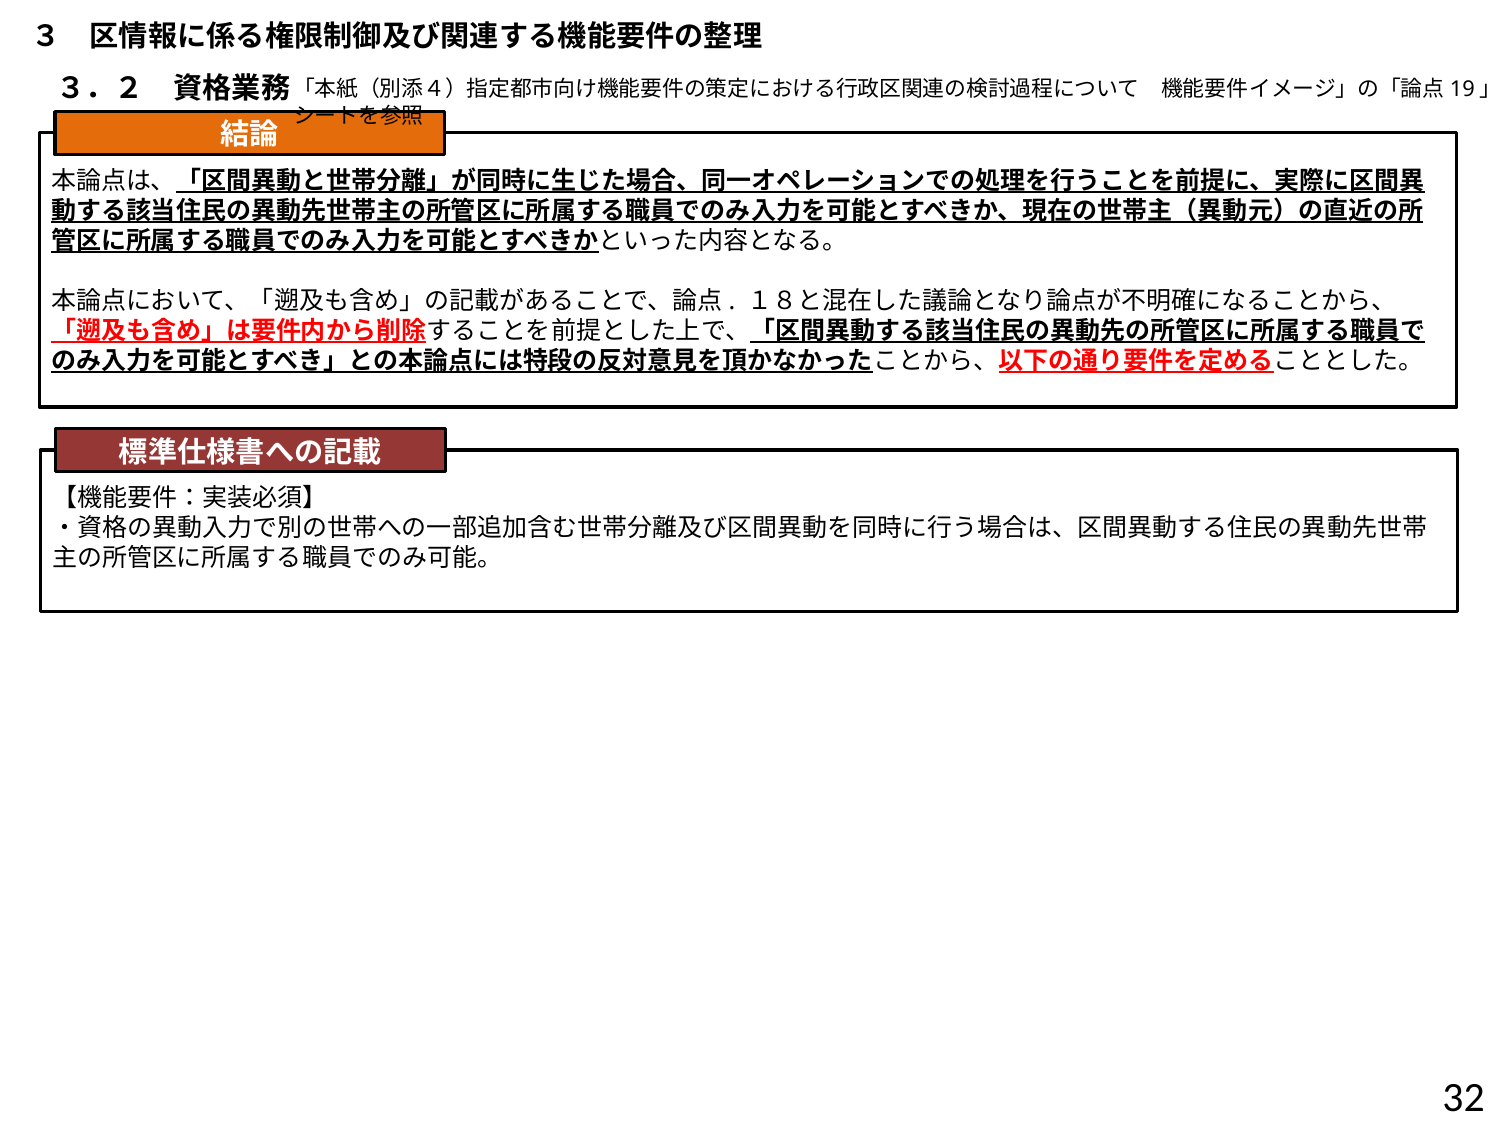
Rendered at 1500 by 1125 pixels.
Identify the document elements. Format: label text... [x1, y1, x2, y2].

text_box ３ 区情報に係る権限制御及び関連する機能要件の整理 [16, 2, 1440, 49]
text_box 結論 [53, 110, 447, 157]
text_box 【機能要件：実装必須】 ・資格の異動入力で別の世帯への一部追加含む世帯分離及び区間異動を同時に行う場合は、区間異動する住民の異動先世帯主の所管区に所属する職員でのみ可能。 [40, 449, 1458, 612]
text_box 標準仕様書への記載 [54, 427, 448, 474]
text_box 本論点は、「区間異動と世帯分離」が同時に生じた場合、同一オペレーションでの処理を行うことを前提に、実際に区間異動する該当住民の異動先世帯主の所管区に所属する職員でのみ入力を可能とすべきか、現在の世帯主（異動元）の直近の所管区に所属する職員でのみ入力を可能とすべきかといった内容となる。 本論点において、「遡及も含め」の記載があることで、論点. １８と混在した議論となり論点が不明確になることから、「遡及も含め」は要件内から削除することを前提とした上で、「区間異動する該当住民の異動先の所管区に所属する職員でのみ入力を可能とすべき」との本論点には特段の反対意見を頂かなかったことから、以下の通り要件を定めることとした。 [39, 132, 1457, 408]
text_box ３．２ 資格業務 [41, 54, 1465, 100]
text_box 「本紙（別添４）指定都市向け機能要件の策定における行政区関連の検討過程について 機能要件イメージ」の「論点19」シートを参照 [278, 60, 1500, 112]
slide_number 31 [1149, 1065, 1500, 1125]
